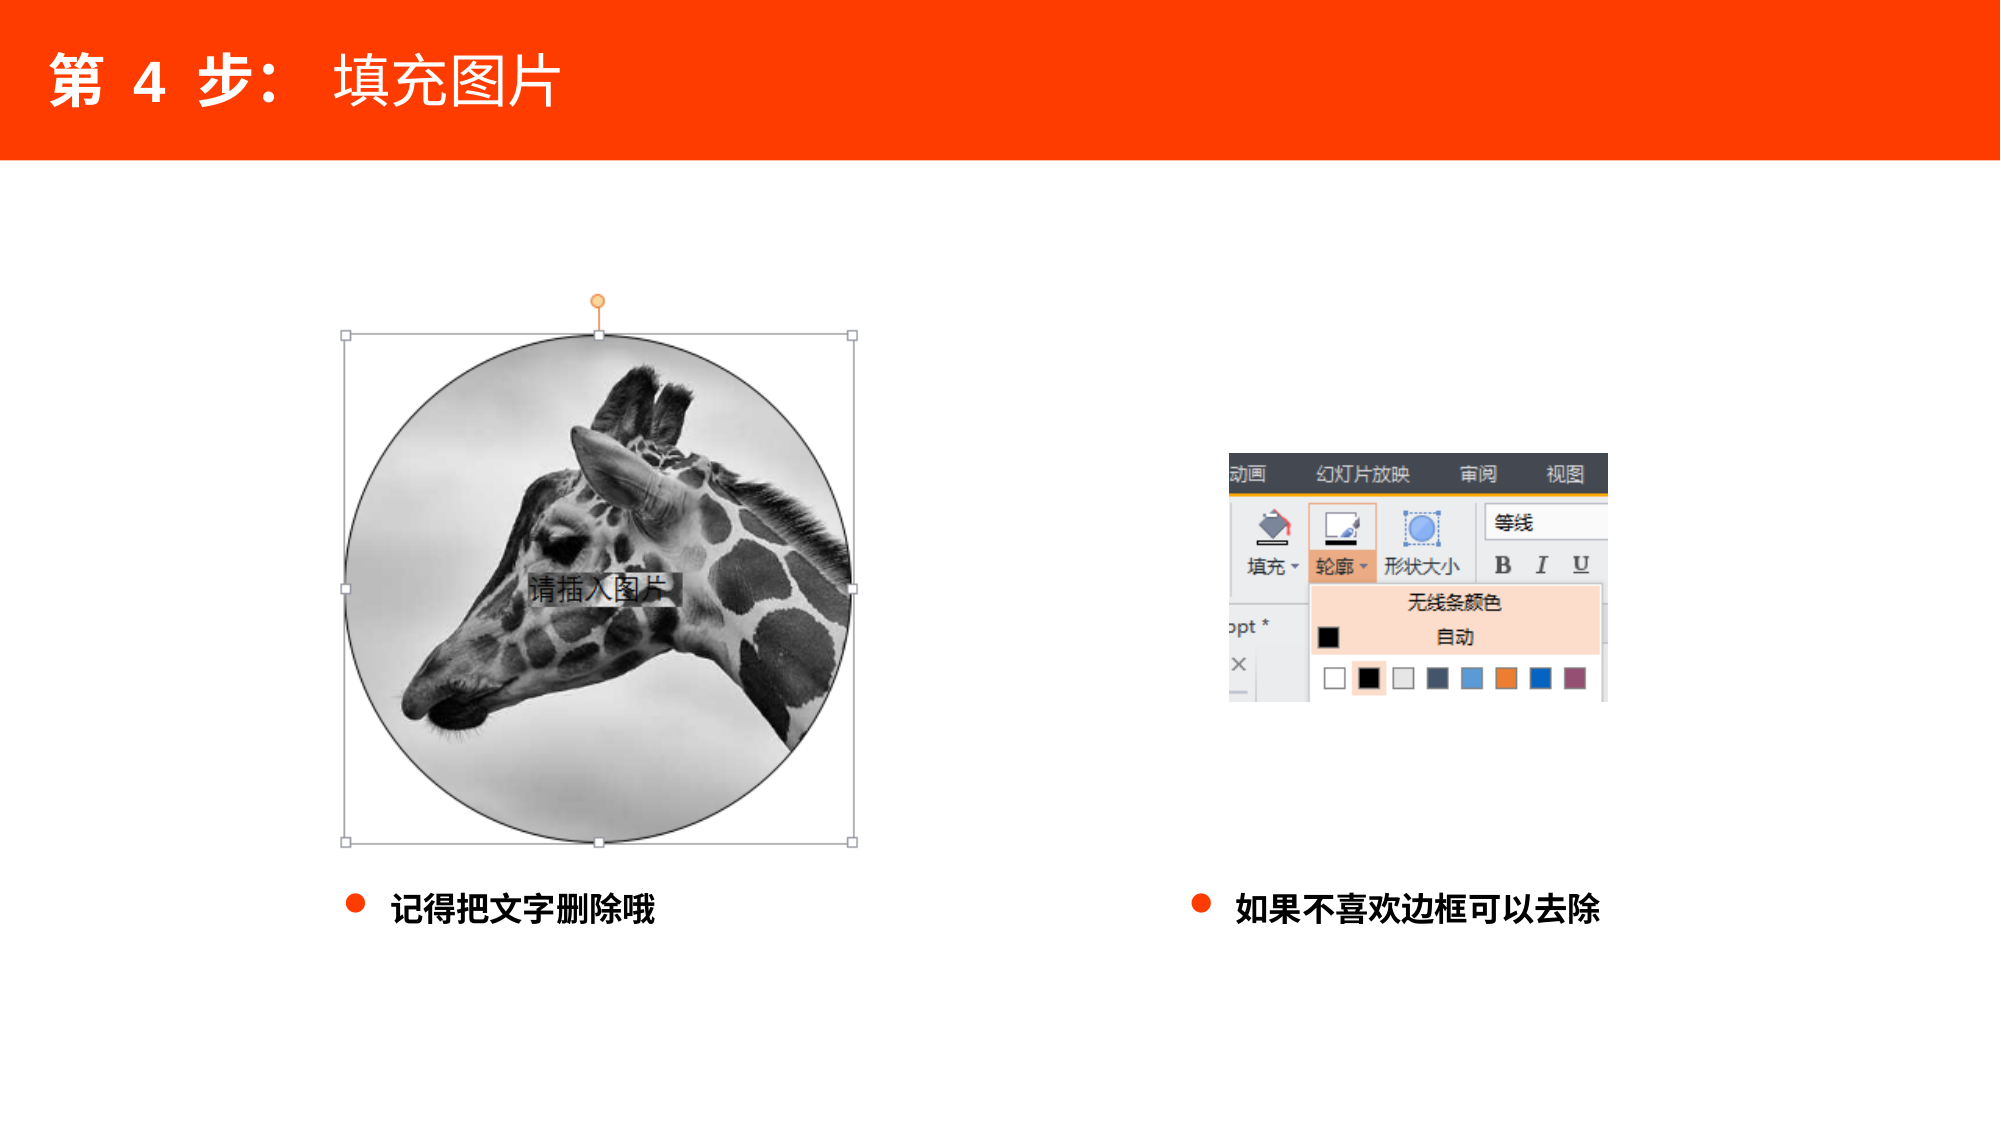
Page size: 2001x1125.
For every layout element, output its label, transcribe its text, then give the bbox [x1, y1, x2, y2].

picture [1229, 453, 1608, 702]
text_box [0, 0, 2000, 161]
text_box 如果不喜欢边框可以去除 [1173, 880, 1617, 936]
picture [299, 274, 905, 881]
text_box 第 4 步： [33, 36, 317, 122]
text_box 记得把文字删除哦 [328, 881, 671, 936]
text_box 填充图片 [317, 36, 581, 122]
